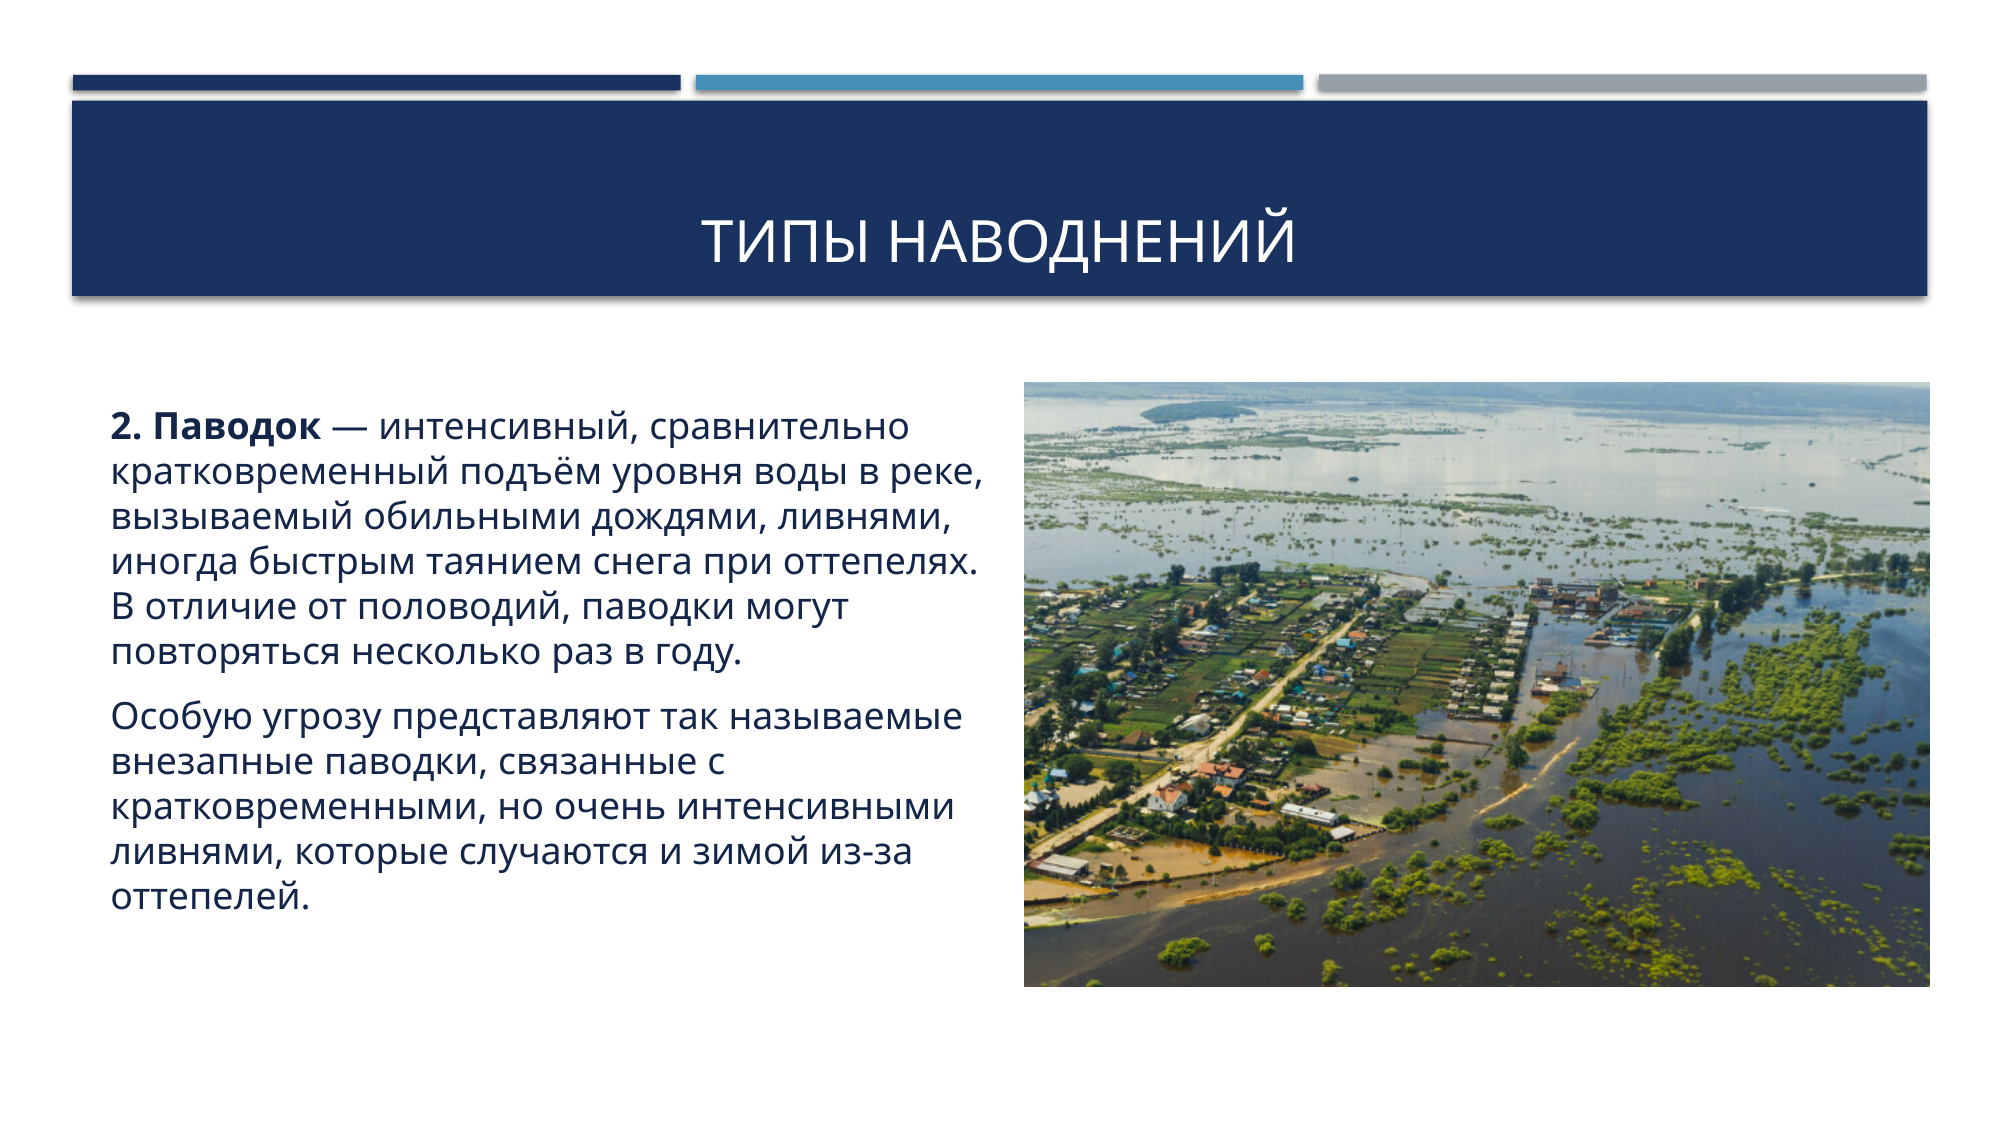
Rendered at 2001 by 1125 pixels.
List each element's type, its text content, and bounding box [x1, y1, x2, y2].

picture [1023, 382, 1930, 987]
list 2. Паводок — интенсивный, сравнительно кратковременный подъём уровня воды в реке, вызываемый обильными дождями, ливнями, иногда быстрым таянием снега при оттепелях. В отличие от половодий, паводки могут повторяться несколько раз в году. Особую угрозу представляют так называемые внезапные паводки, связанные с кратковременными, но очень интенсивными ливнями, которые случаются и зимой из-за оттепелей. [95, 357, 1000, 962]
title Типы наводнений [95, 115, 1905, 282]
